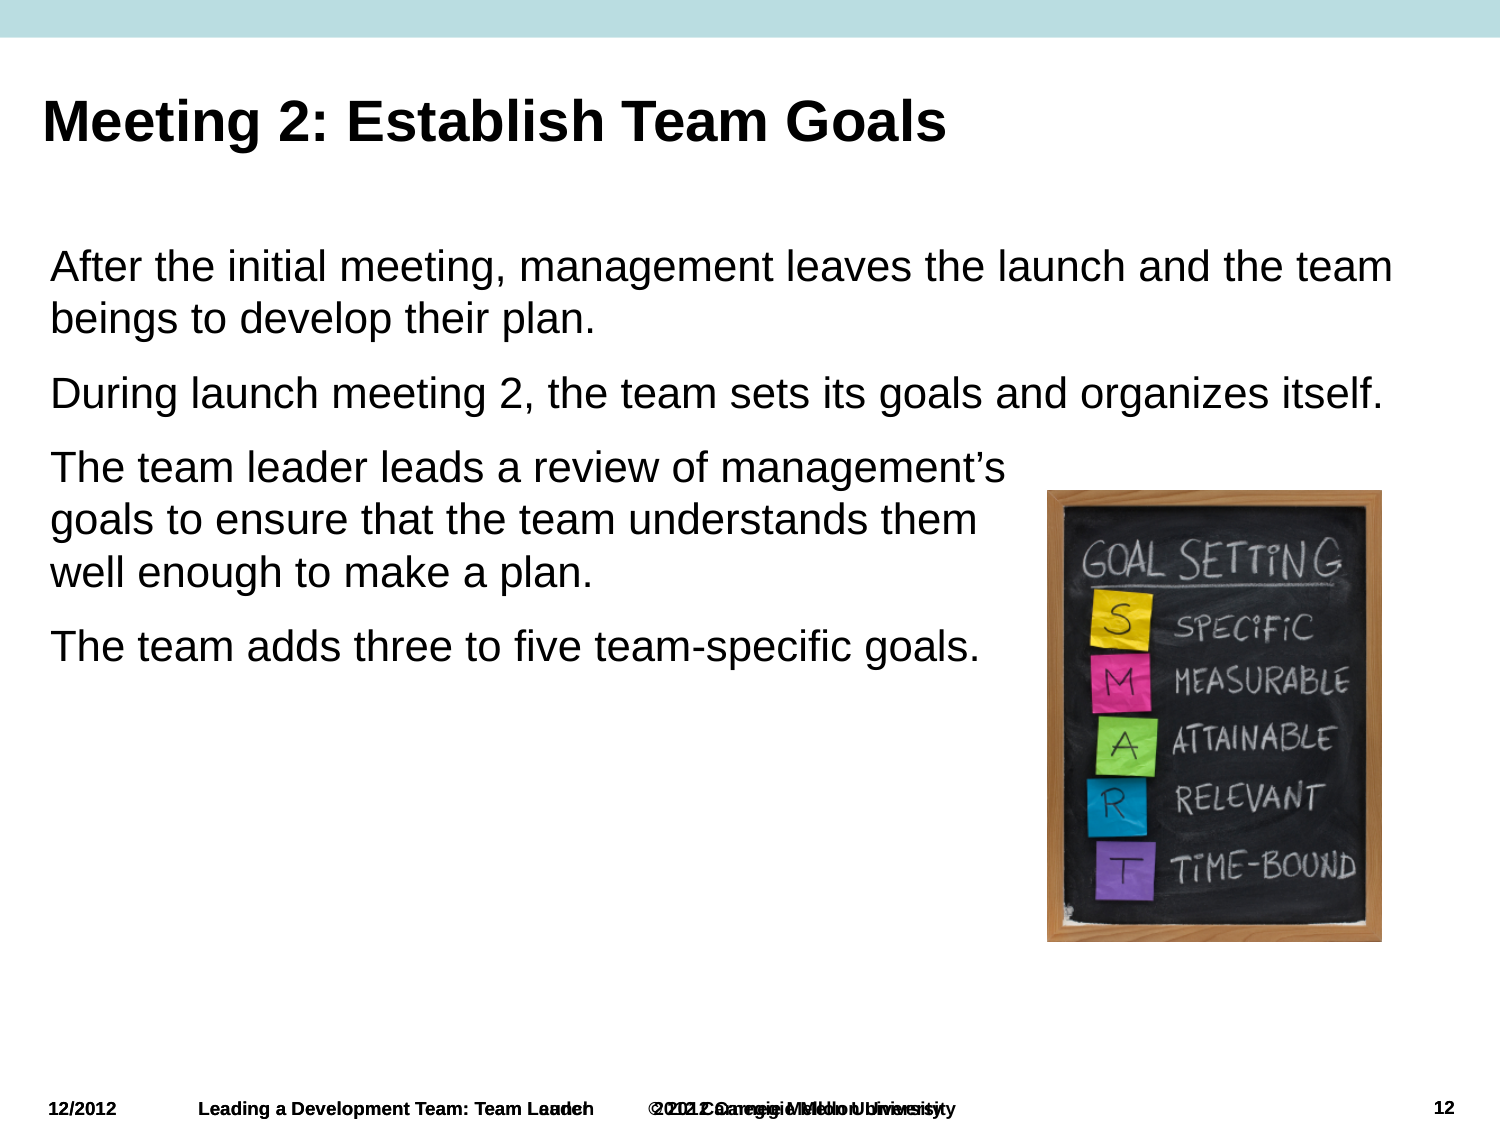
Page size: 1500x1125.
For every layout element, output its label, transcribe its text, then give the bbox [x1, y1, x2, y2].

title Meeting 2: Establish Team Goals [42, 96, 1438, 153]
picture [1047, 490, 1382, 942]
list After the initial meeting, management leaves the launch and the team beings to develop their plan. During launch meeting 2, the team sets its goals and organizes itself. The team leader leads a review of management’s goals to ensure that the team understands them well enough to make a plan. The team adds three to five team-specific goals. [50, 237, 1437, 1000]
